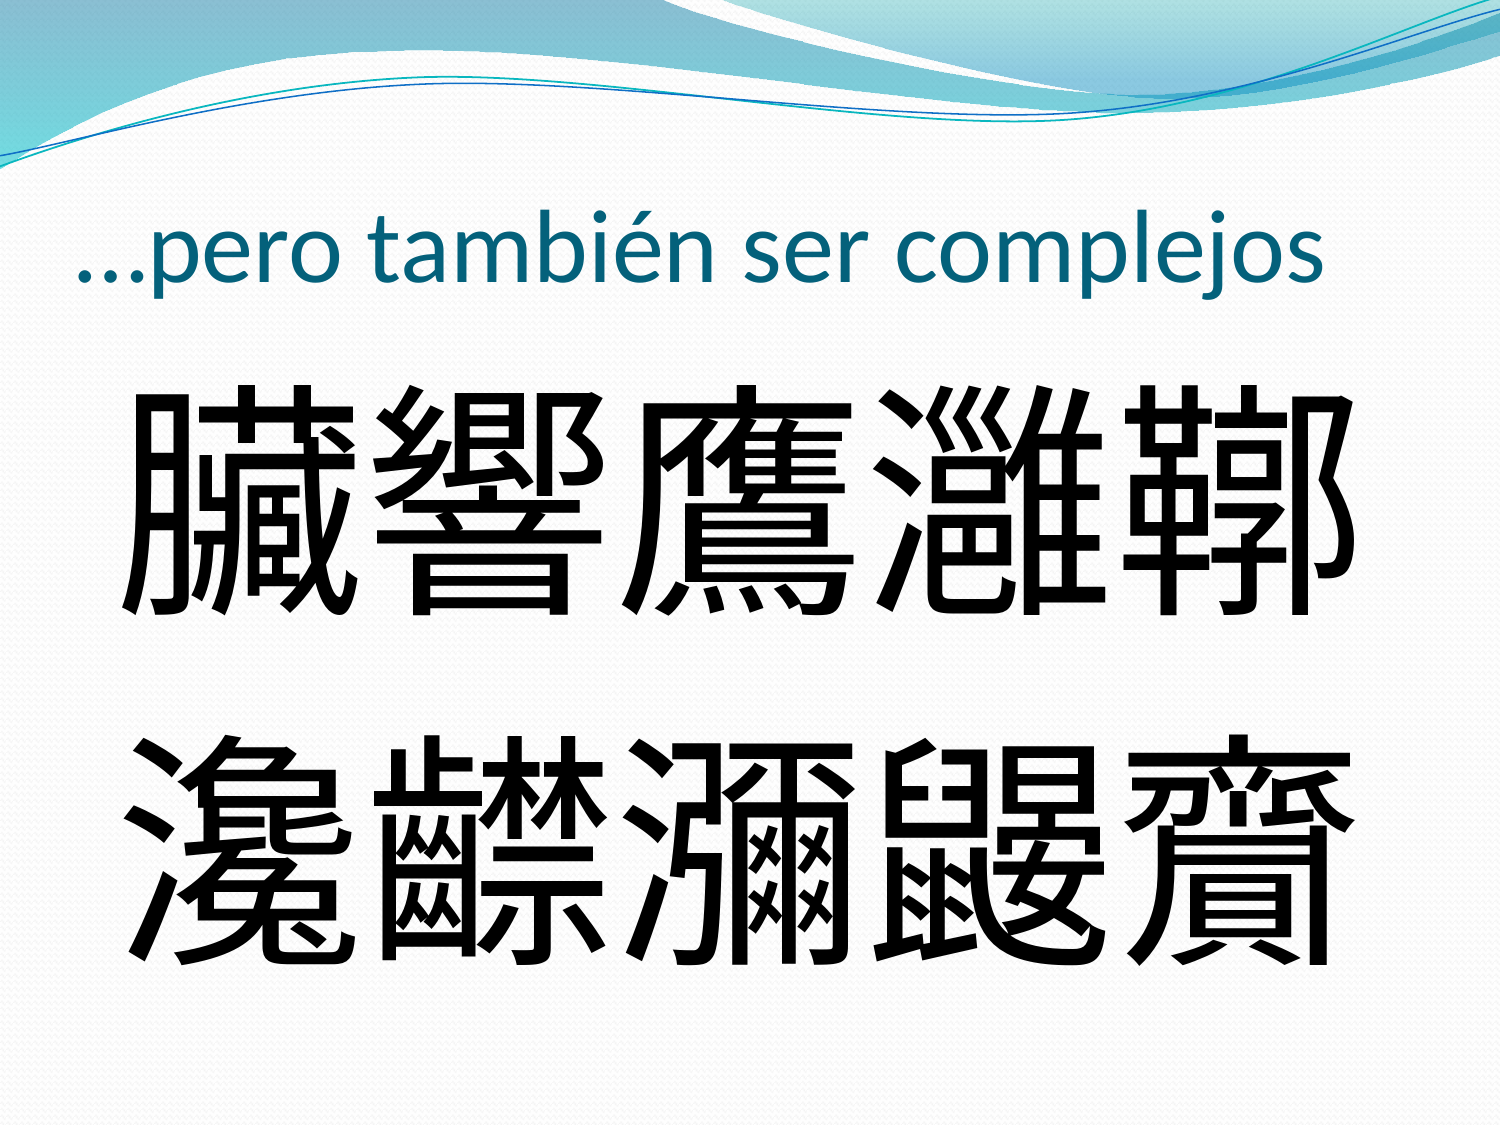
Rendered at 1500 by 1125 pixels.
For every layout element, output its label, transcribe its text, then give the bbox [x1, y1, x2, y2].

list 臟響鷹灉鞹 瀺齽瀰鼹齎 [100, 338, 1451, 1059]
title …pero también ser complejos [75, 115, 1425, 303]
